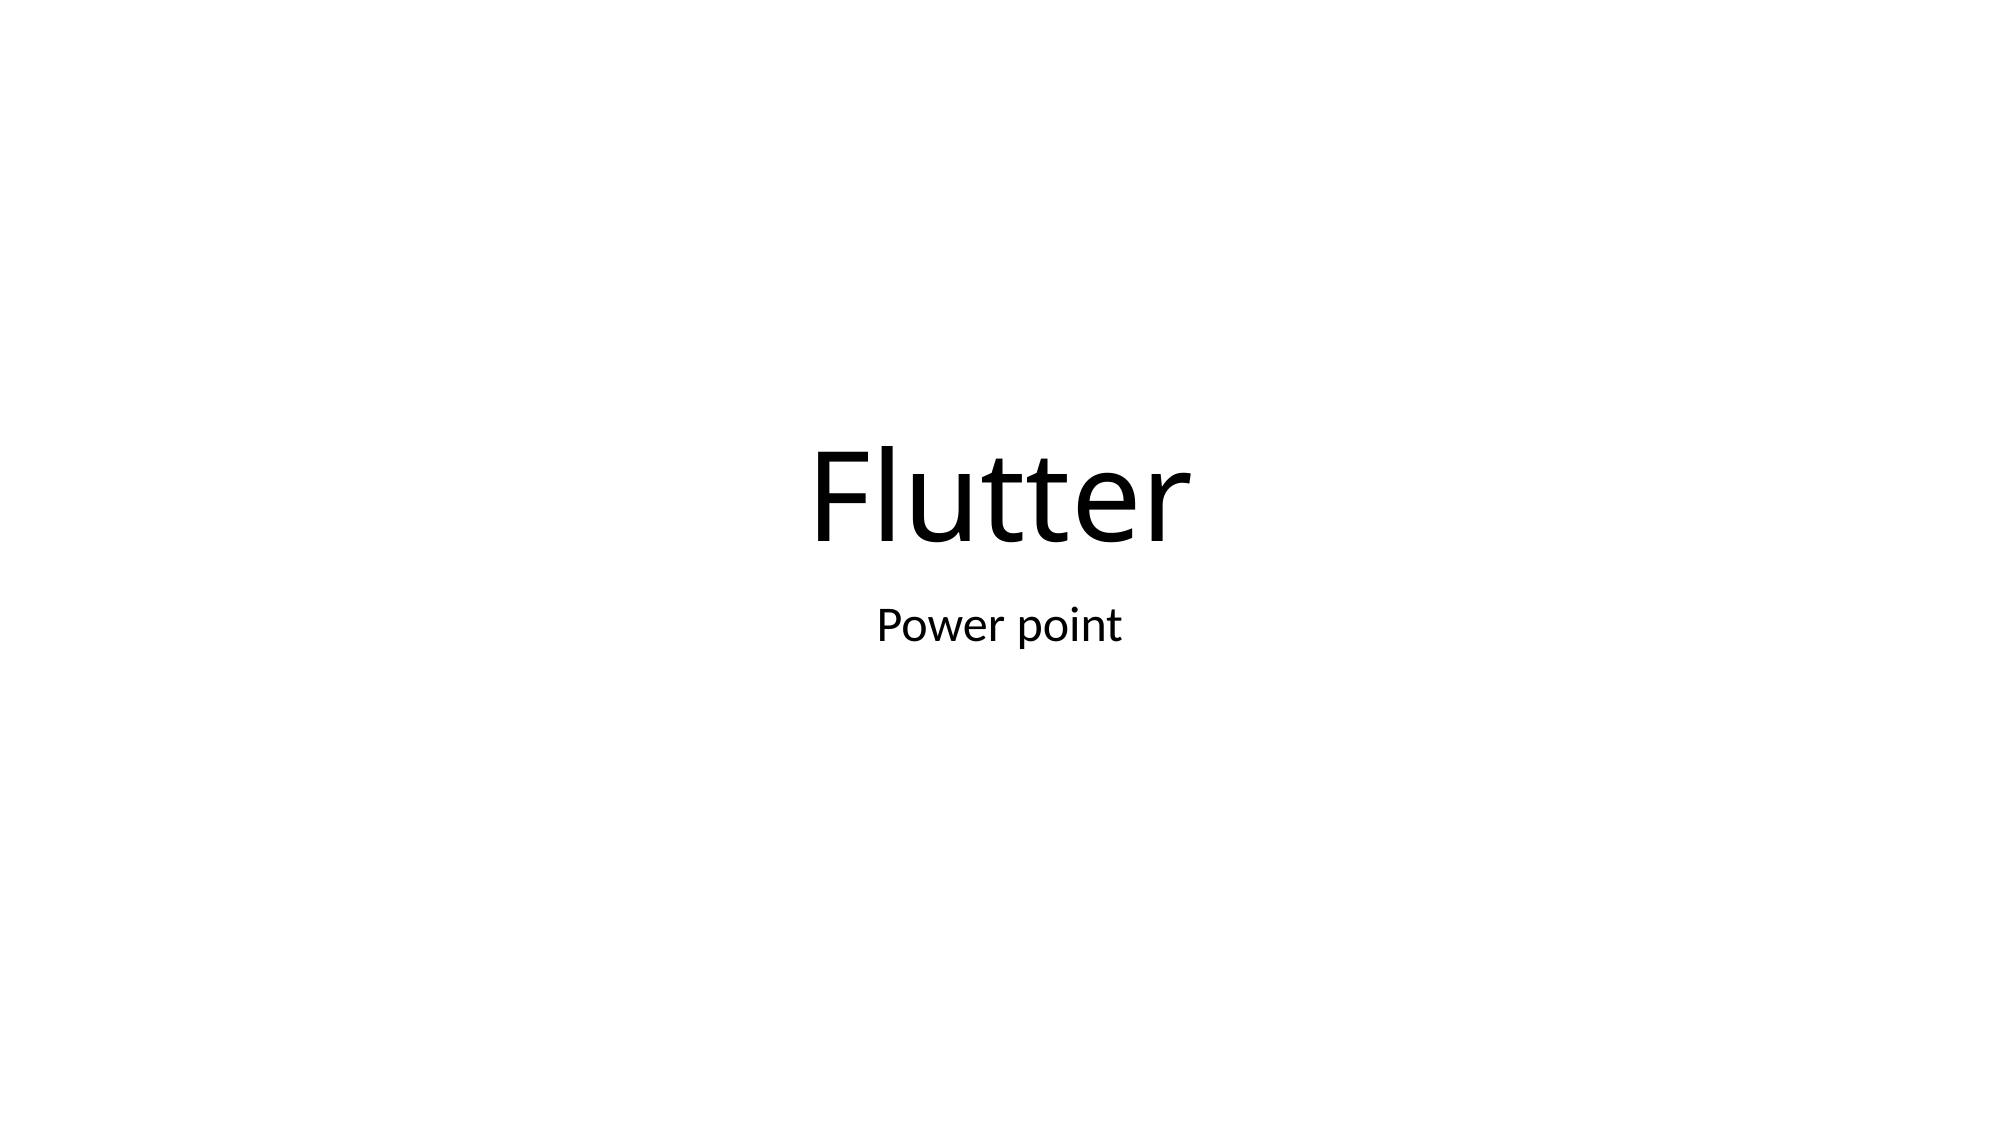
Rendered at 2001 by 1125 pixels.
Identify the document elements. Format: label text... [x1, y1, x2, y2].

title Flutter [249, 184, 1750, 576]
subtitle Power point [249, 590, 1750, 863]
